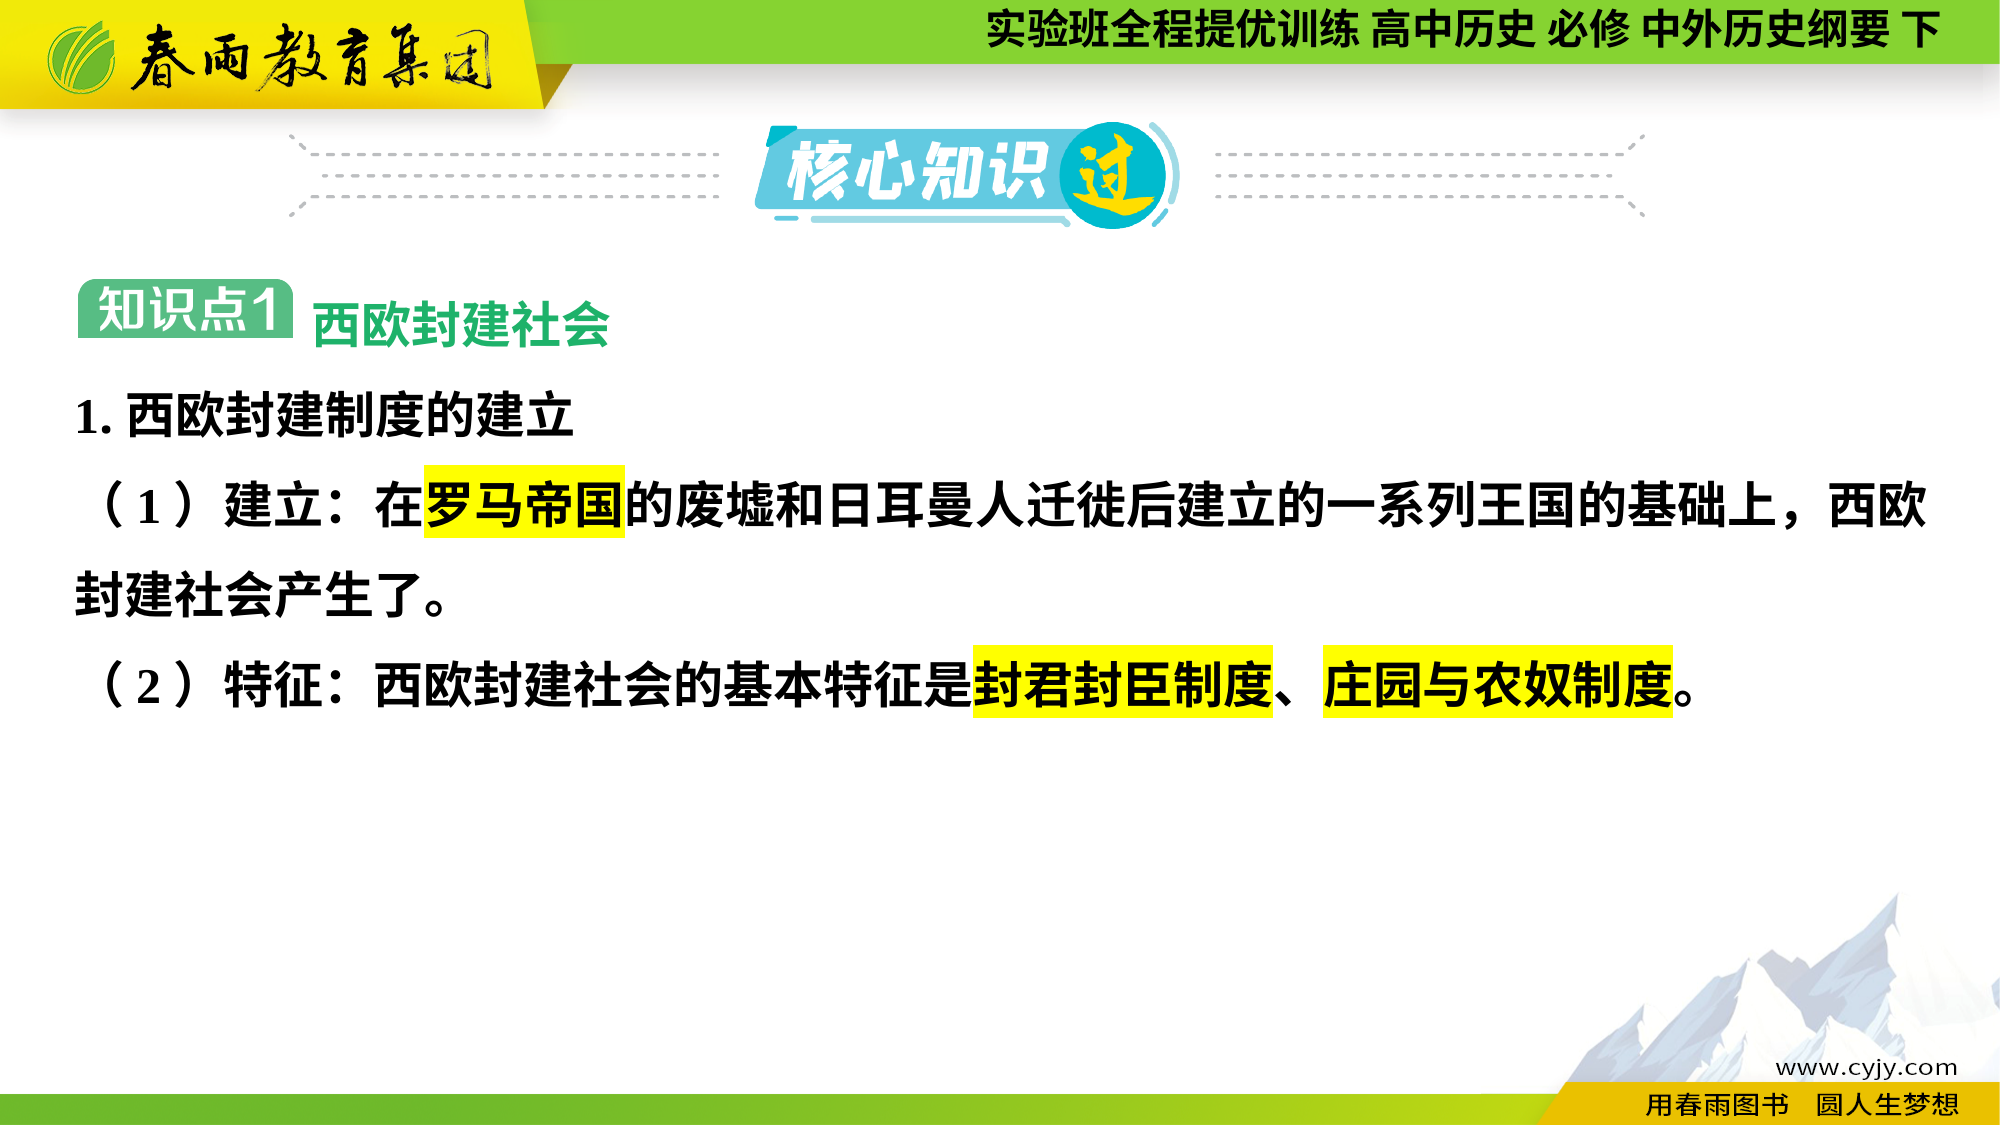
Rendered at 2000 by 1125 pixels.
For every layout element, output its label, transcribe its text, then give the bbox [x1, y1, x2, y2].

picture [0, 0, 2000, 1125]
list 西欧封建社会 1.西欧封建制度的建立 （1）建立：在罗马帝国的废墟和日耳曼人迁徙后建立的一系列王国的基础上，西欧封建社会产生了。 （2）特征：西欧封建社会的基本特征是封君封臣制度、庄园与农奴制度。 [59, 255, 1944, 714]
